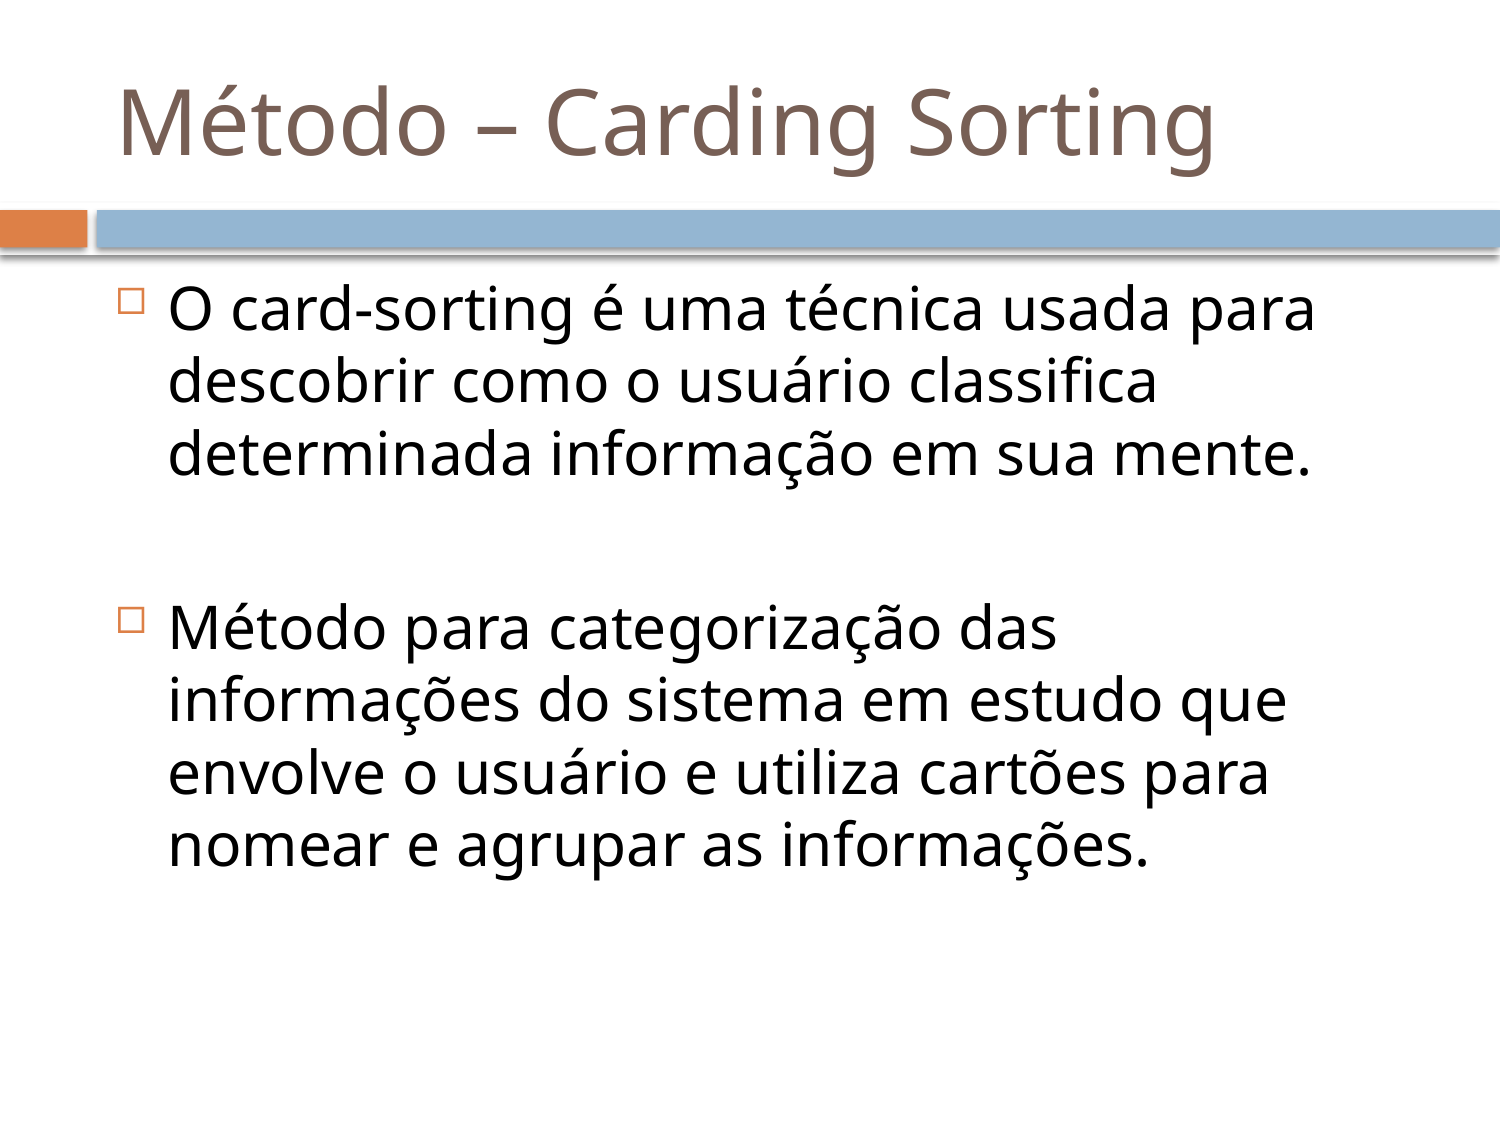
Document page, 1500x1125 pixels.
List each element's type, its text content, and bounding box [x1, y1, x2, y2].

title Método – Carding Sorting [100, 37, 1438, 200]
list O card-sorting é uma técnica usada para descobrir como o usuário classifica determinada informação em sua mente. Método para categorização das informações do sistema em estudo que envolve o usuário e utiliza cartões para nomear e agrupar as informações. [100, 262, 1438, 1000]
